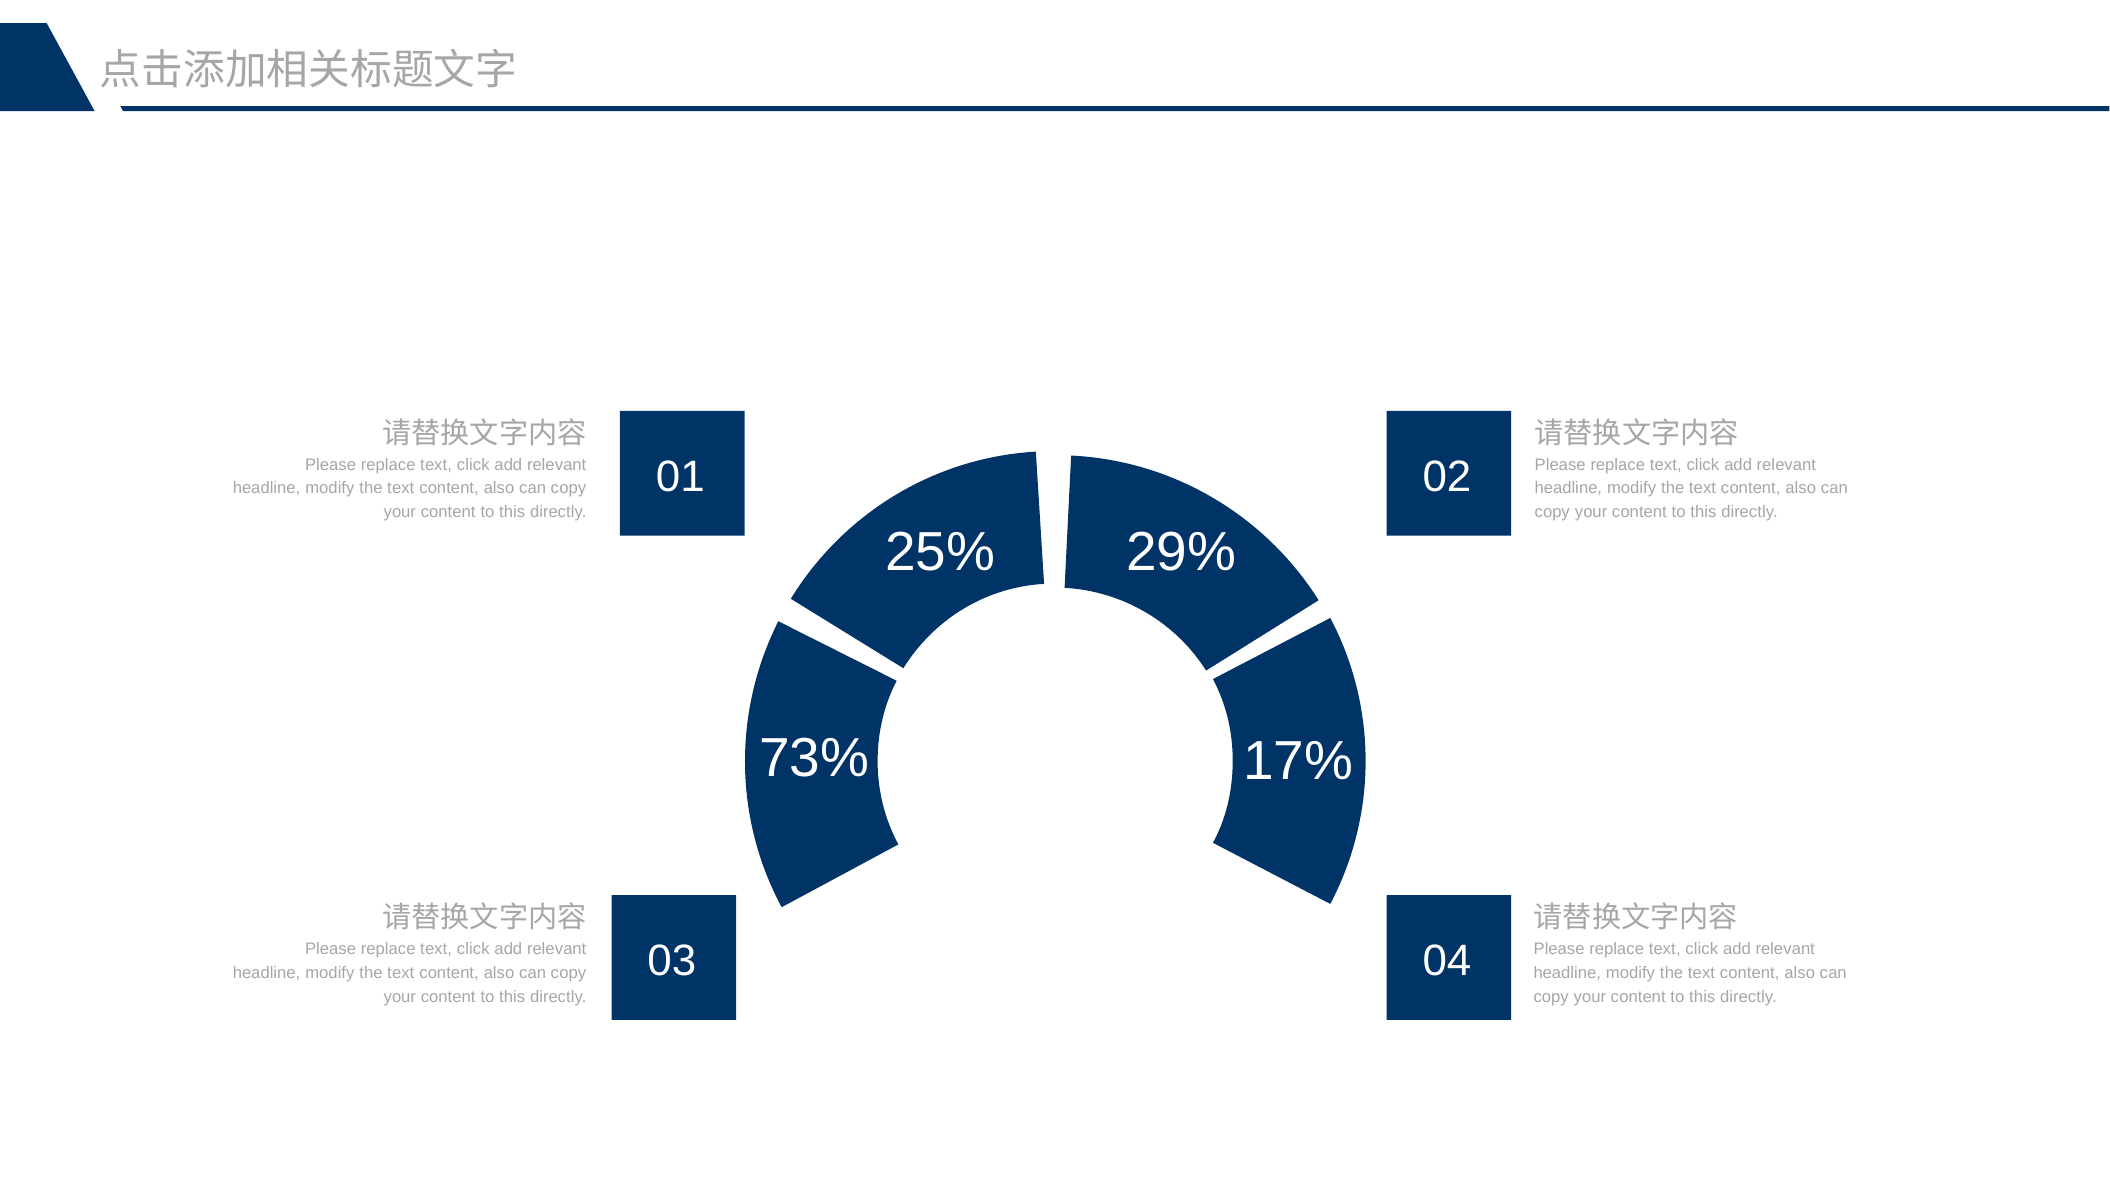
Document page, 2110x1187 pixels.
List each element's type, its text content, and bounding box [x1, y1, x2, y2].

text_box Please replace text, click add relevant headline, modify the text content, also can copy your content to this directly. [232, 933, 587, 1037]
text_box [610, 894, 737, 1021]
text_box 17% [1229, 737, 1368, 791]
text_box 04 [1396, 910, 1498, 995]
text_box 点击添加相关标题文字 [99, 42, 603, 93]
text_box [0, 22, 97, 113]
text_box 01 [629, 426, 731, 510]
text_box 29% [1112, 529, 1251, 582]
text_box [1386, 894, 1512, 1021]
text_box Please replace text, click add relevant headline, modify the text content, also can copy your content to this directly. [1534, 449, 1871, 549]
text_box 请替换文字内容 [362, 882, 587, 933]
text_box 请替换文字内容 [1533, 882, 1764, 933]
text_box [619, 410, 746, 537]
text_box Please replace text, click add relevant headline, modify the text content, also can copy your content to this directly. [232, 449, 587, 553]
text_box [118, 104, 2110, 113]
text_box [790, 451, 1045, 669]
text_box [746, 788, 899, 908]
text_box [1212, 791, 1365, 904]
text_box 请替换文字内容 [1534, 398, 1765, 449]
text_box [746, 621, 897, 734]
text_box Please replace text, click add relevant headline, modify the text content, also can copy your content to this directly. [1533, 933, 1870, 1033]
text_box [1064, 455, 1319, 671]
text_box [1212, 617, 1365, 737]
text_box 03 [621, 910, 723, 995]
text_box 73% [744, 734, 884, 788]
text_box 25% [871, 528, 1010, 582]
text_box 请替换文字内容 [362, 398, 587, 449]
text_box [1386, 410, 1512, 537]
text_box 02 [1396, 426, 1498, 510]
